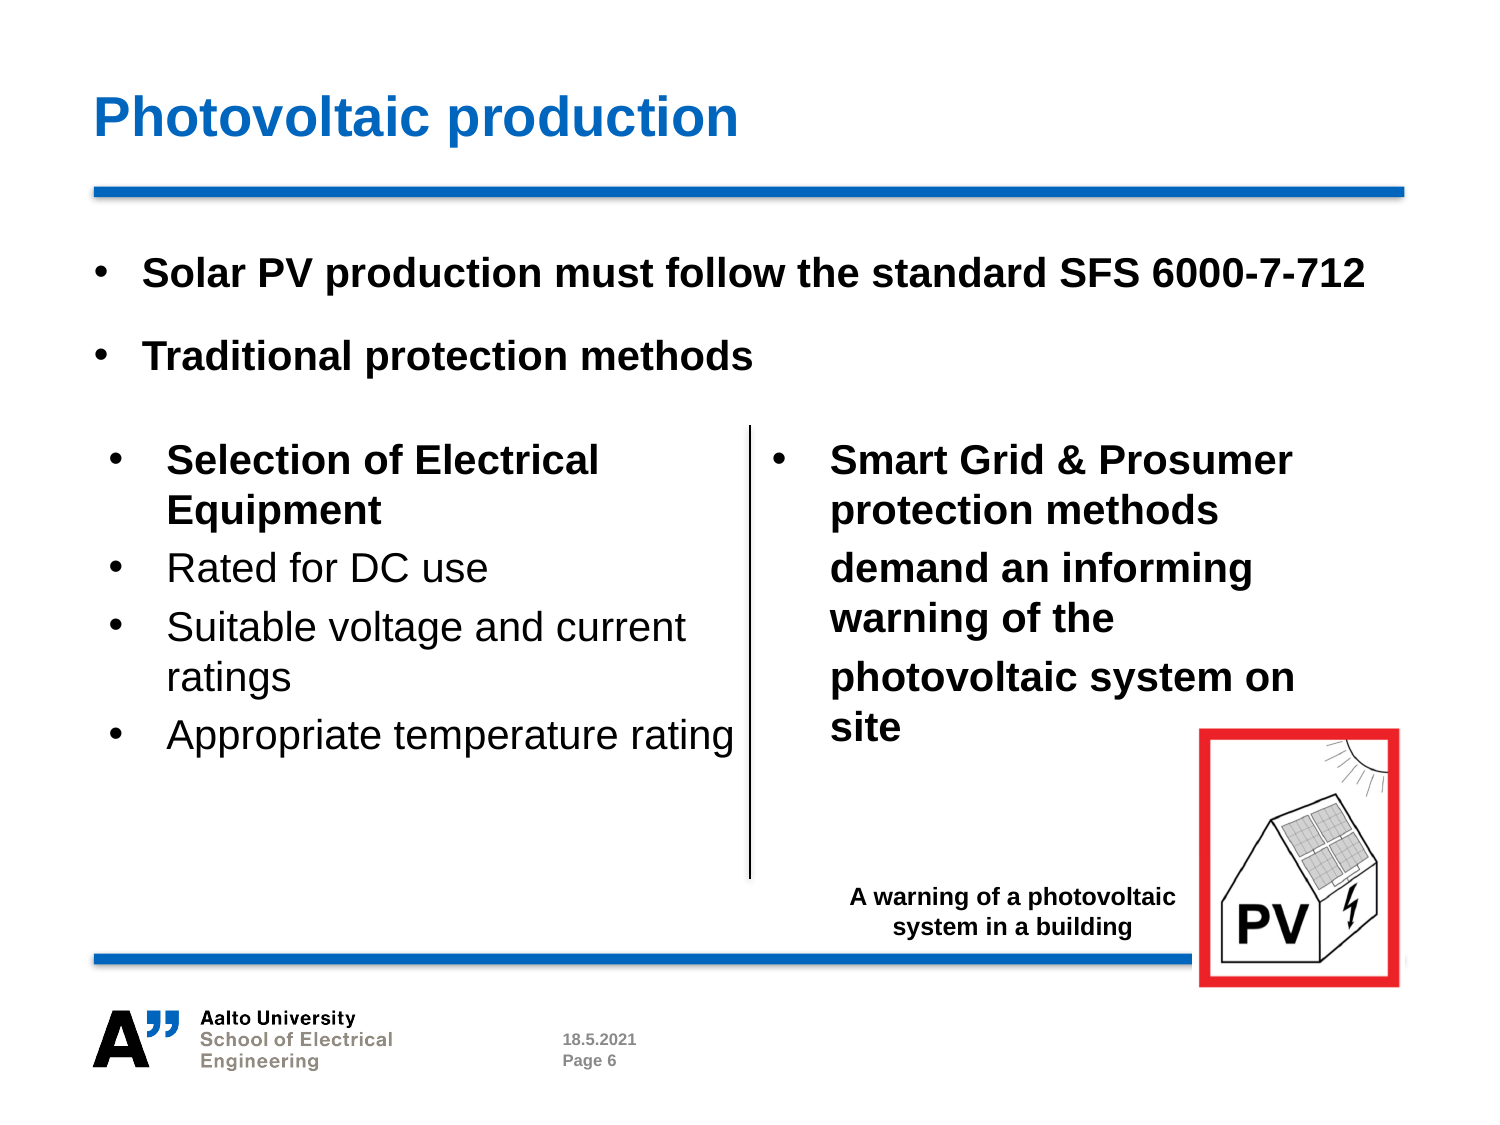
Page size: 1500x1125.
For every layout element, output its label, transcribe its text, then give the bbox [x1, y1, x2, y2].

picture [1192, 722, 1406, 992]
picture [35, 953, 449, 1125]
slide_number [562, 1029, 816, 1050]
title Photovoltaic production [93, 80, 1369, 228]
list Solar PV production must follow the standard SFS 6000-7-712 Traditional protection methods [93, 245, 1369, 425]
text_box Smart Grid & Prosumer protection methods demand an informing warning of the photovoltaic system on site [756, 425, 1390, 758]
text_box A warning of a photovoltaic system in a building [828, 872, 1187, 948]
slide_number Page 6 [562, 1050, 816, 1071]
text_box Selection of Electrical Equipment Rated for DC use Suitable voltage and current ratings Appropriate temperature rating [93, 425, 750, 977]
